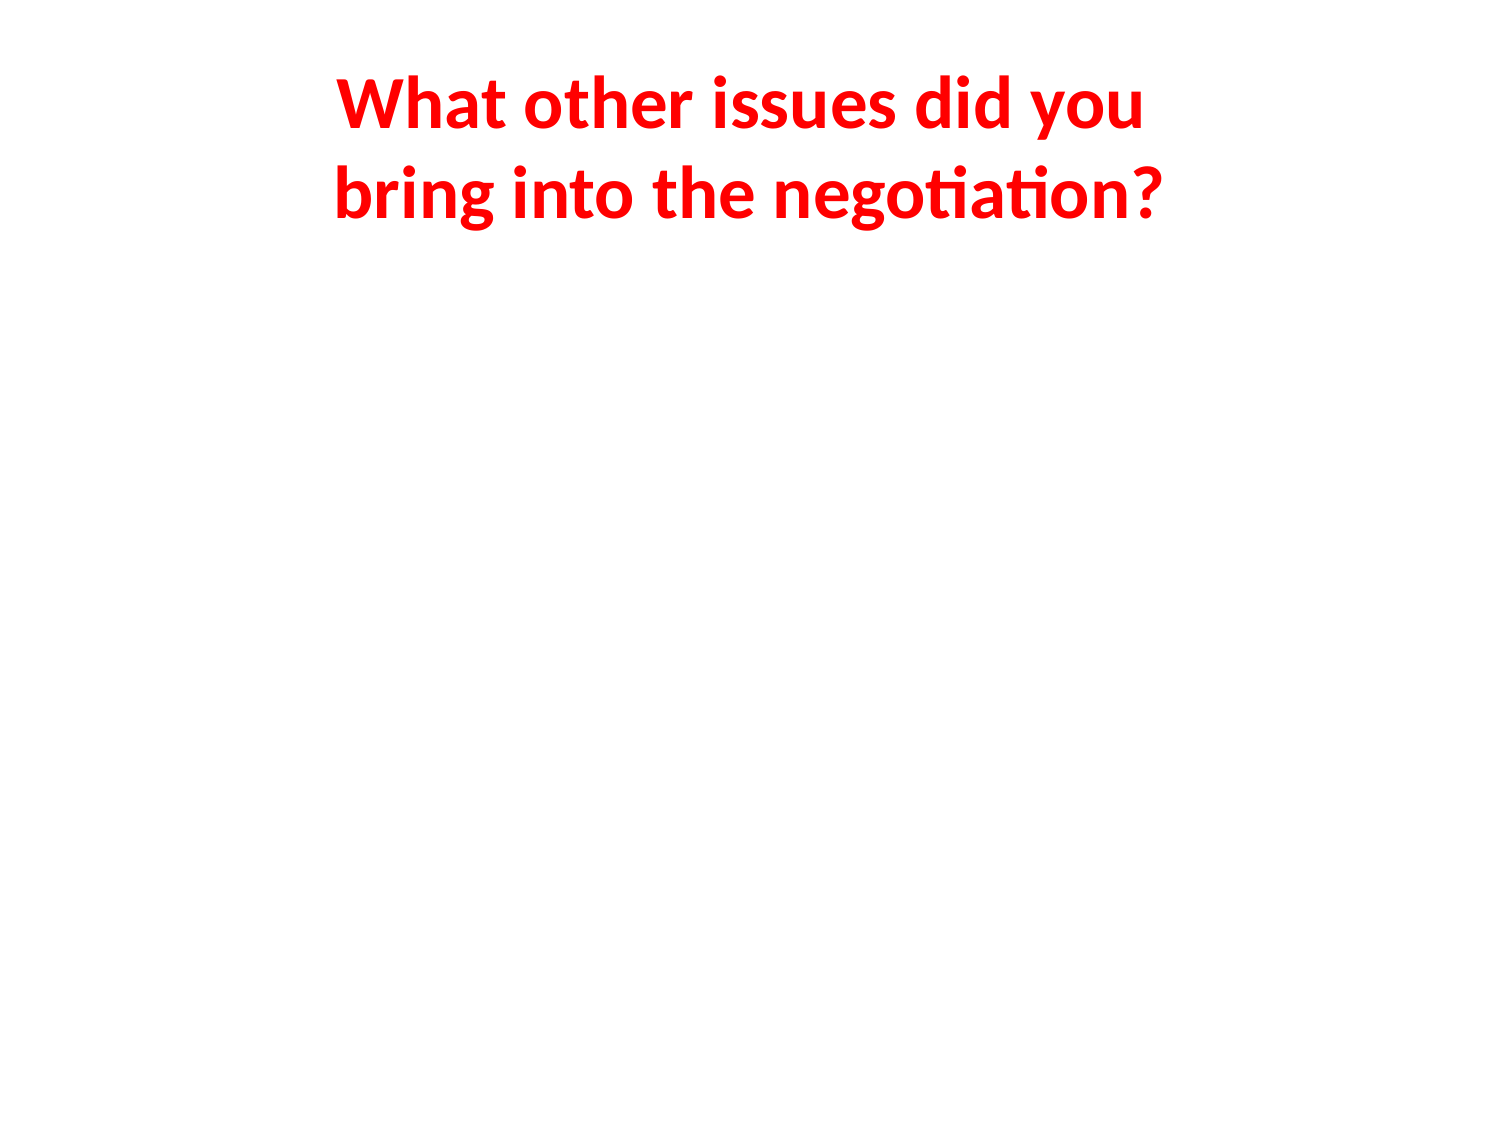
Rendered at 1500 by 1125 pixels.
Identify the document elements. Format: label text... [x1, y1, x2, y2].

title What other issues did you bring into the negotiation? [75, 50, 1425, 238]
